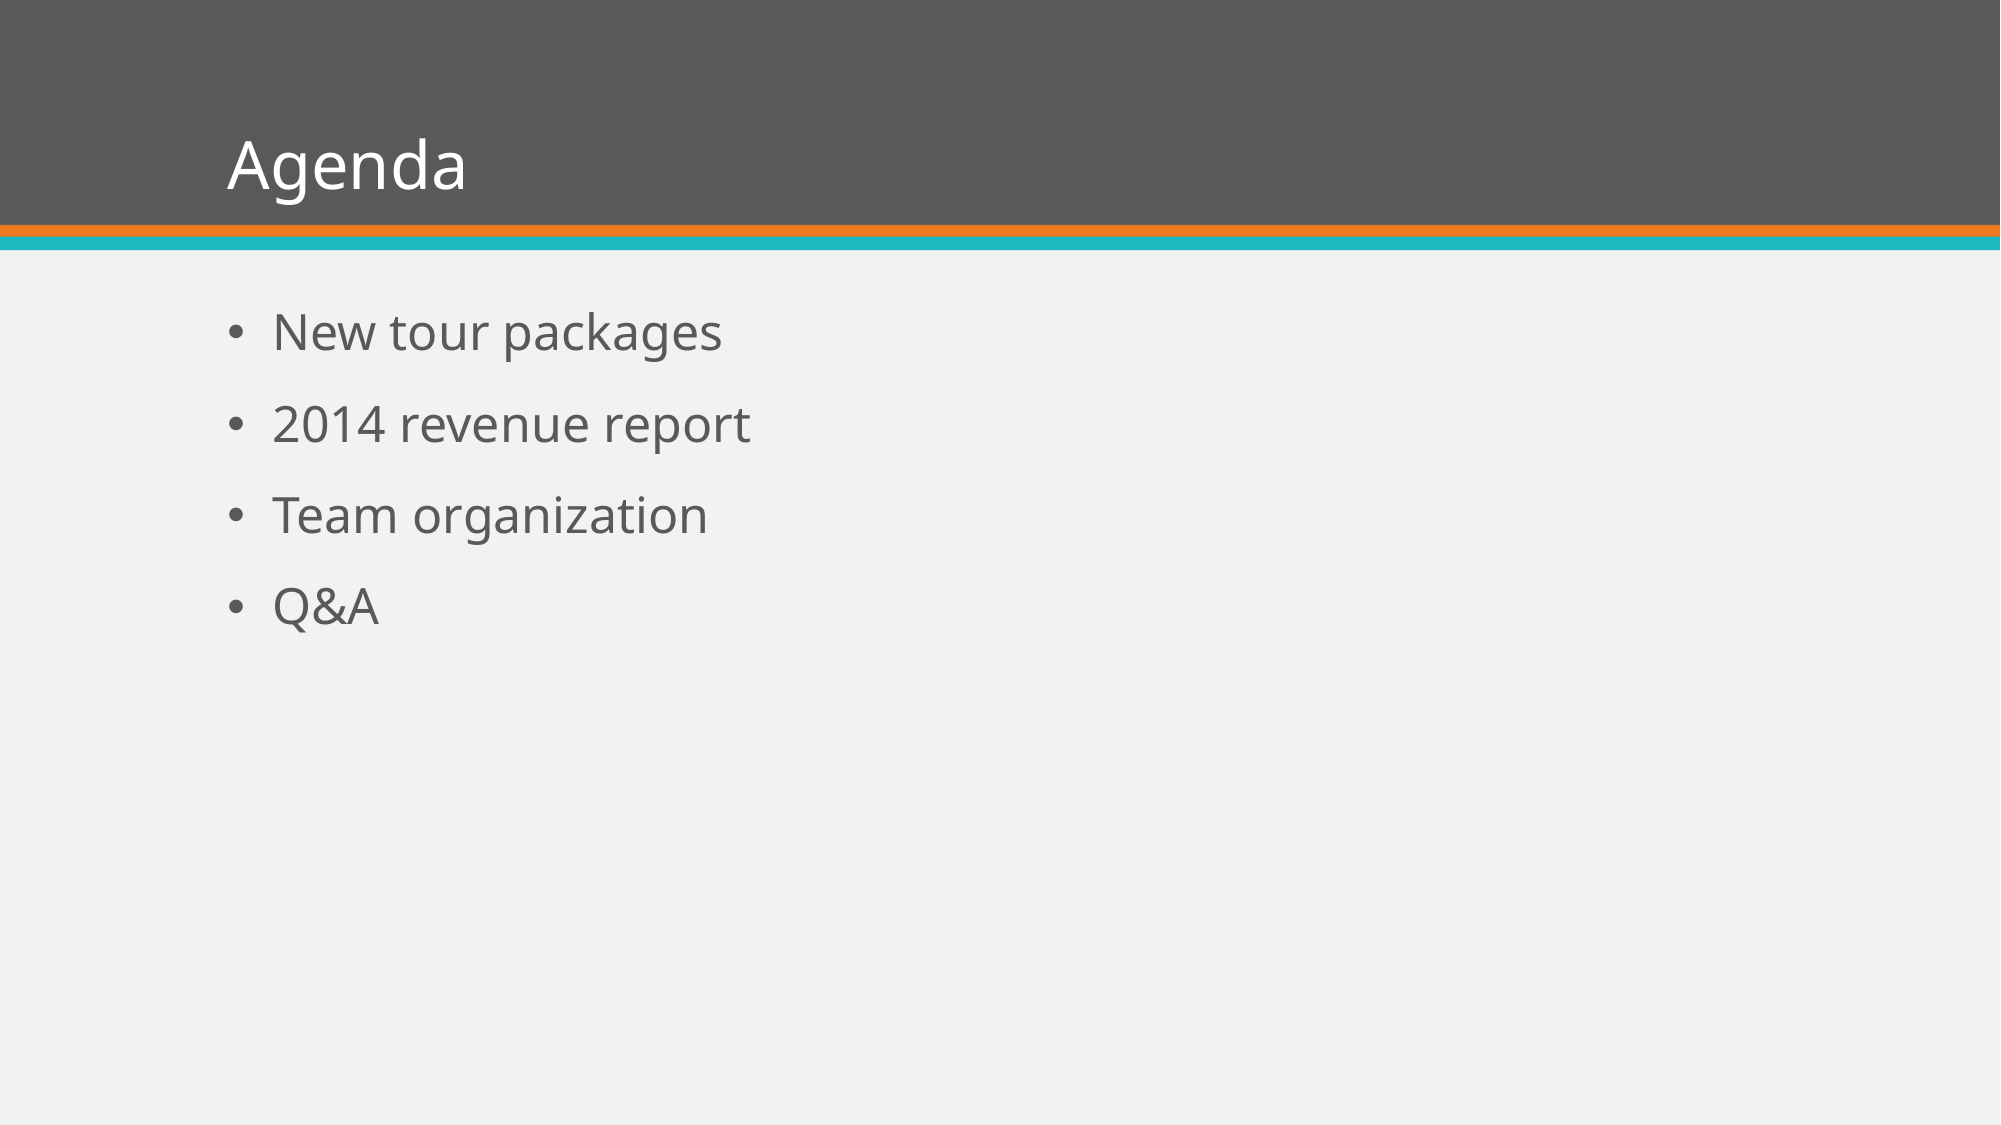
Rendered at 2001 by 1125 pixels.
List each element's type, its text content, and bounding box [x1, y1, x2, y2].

title Agenda [212, 41, 1788, 212]
list New tour packages 2014 revenue report Team organization Q&A [212, 299, 1788, 1013]
